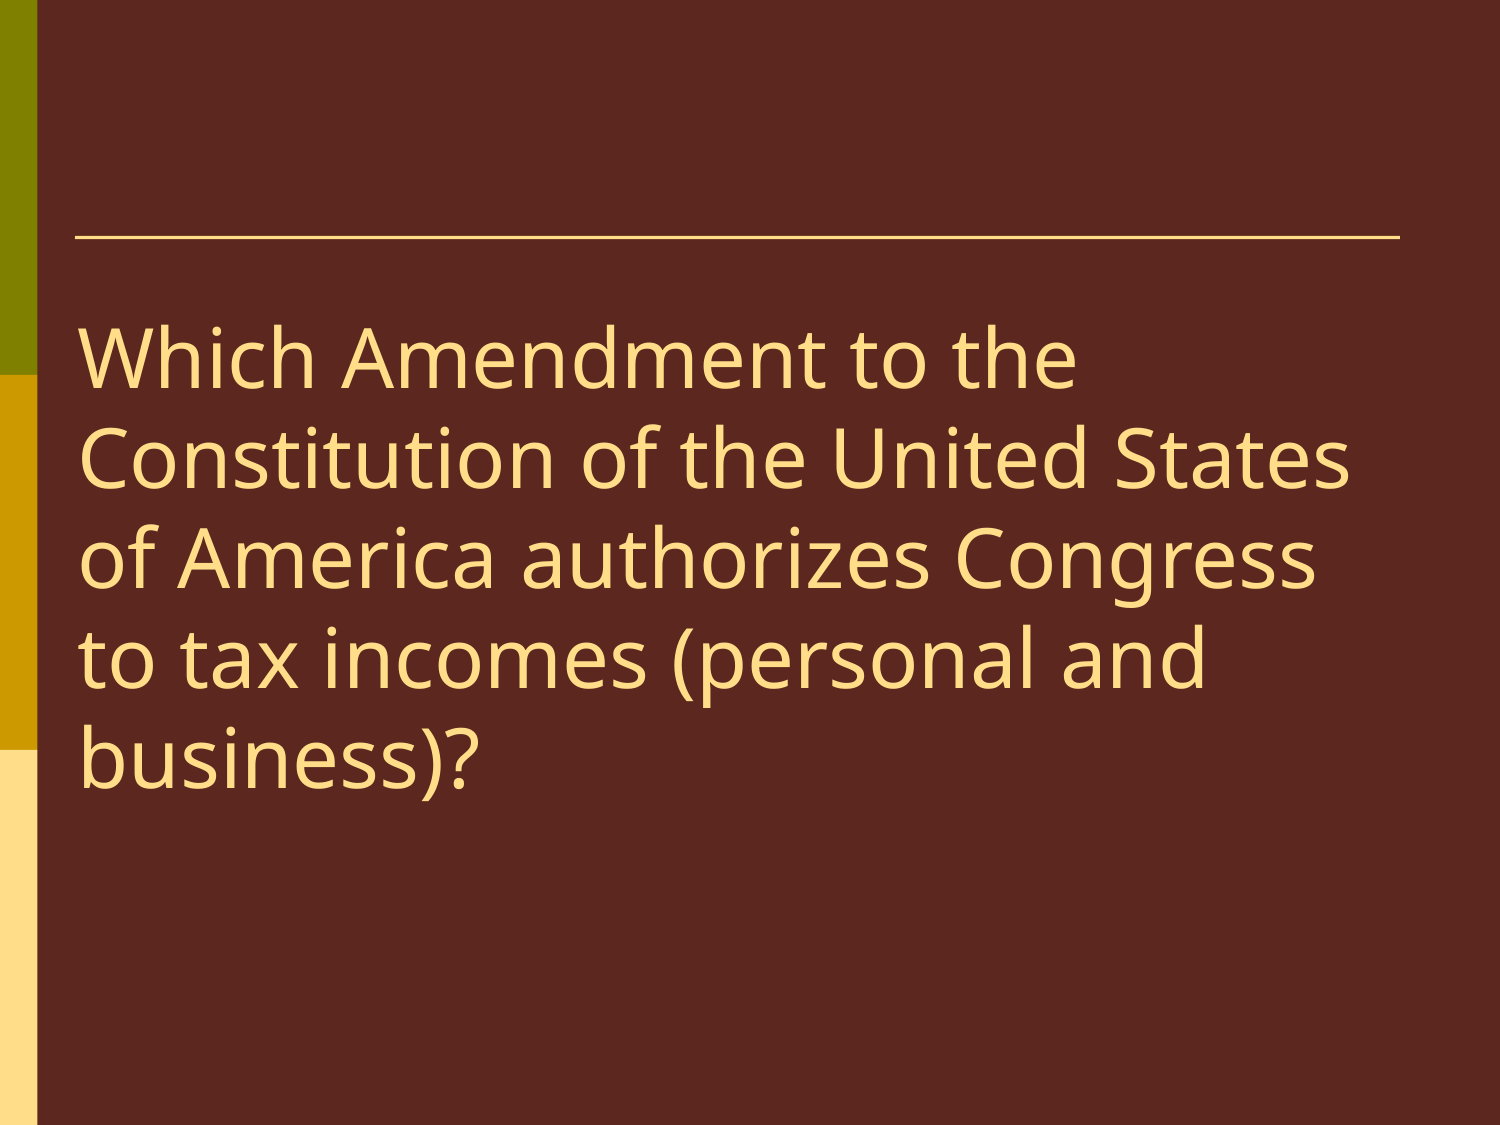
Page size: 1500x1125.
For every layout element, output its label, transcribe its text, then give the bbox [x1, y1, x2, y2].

title Which Amendment to the Constitution of the United States of America authorizes Congress to tax incomes (personal and business)? [62, 624, 1413, 813]
